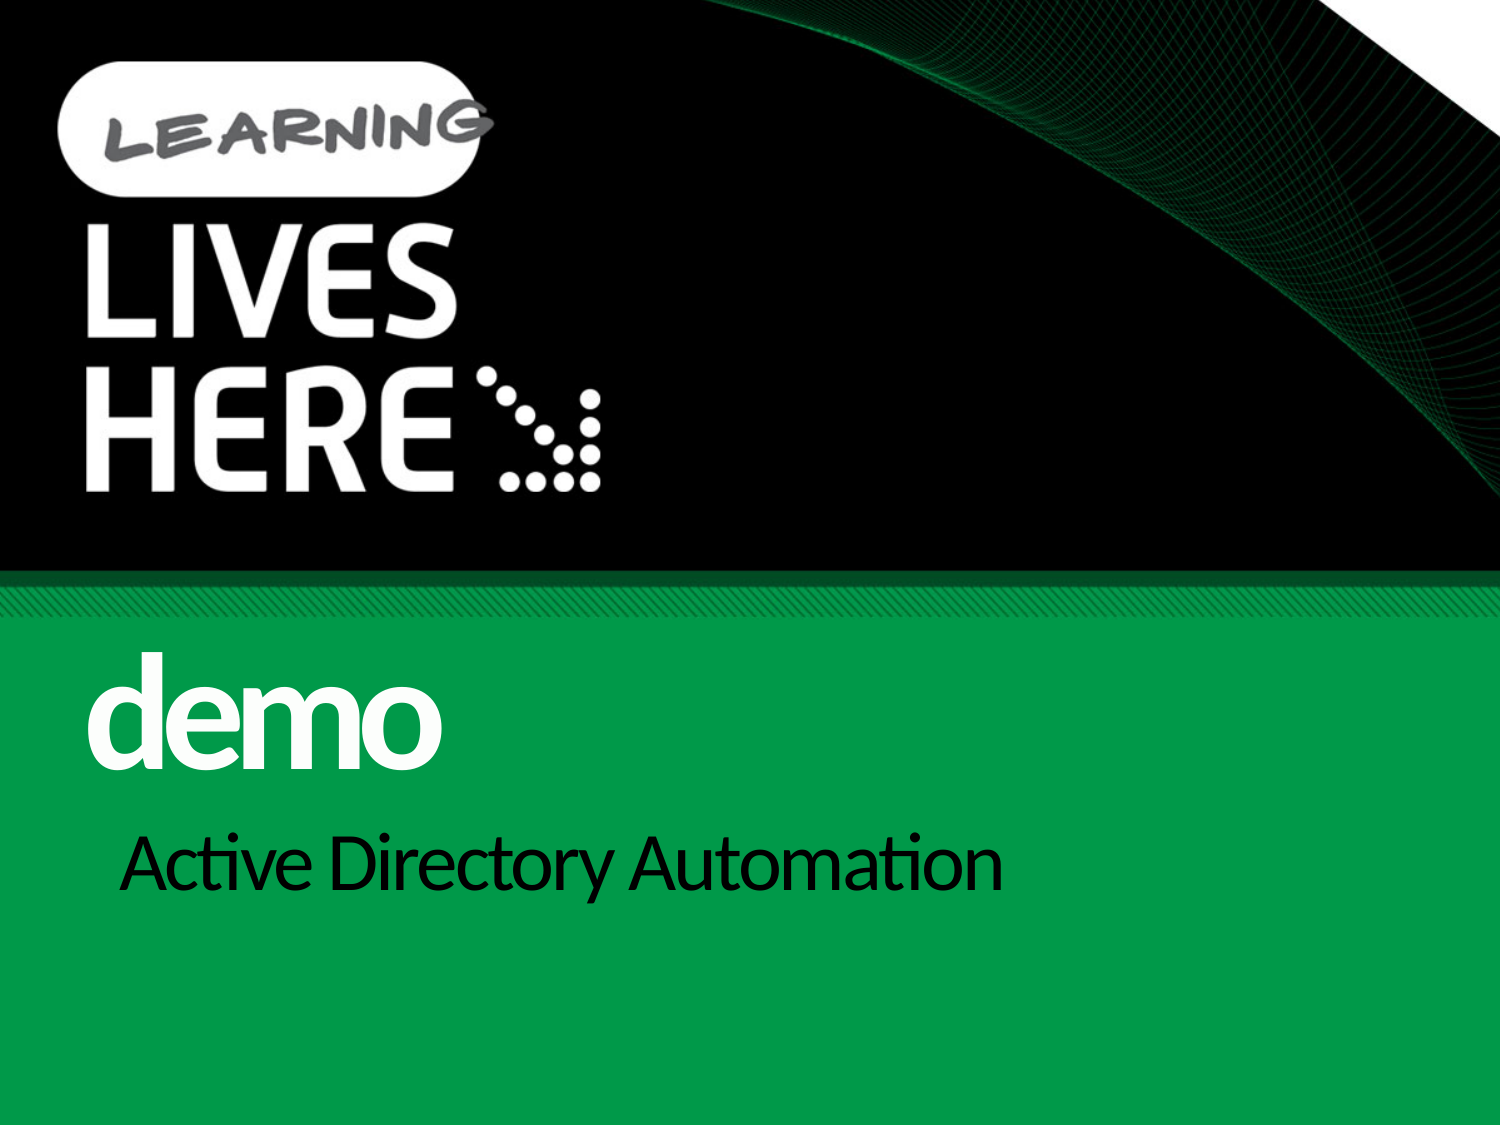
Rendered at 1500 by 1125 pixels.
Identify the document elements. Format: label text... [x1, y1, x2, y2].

picture [0, 0, 1500, 1125]
list demo [83, 625, 1344, 800]
title Active Directory Automation [119, 818, 1375, 943]
